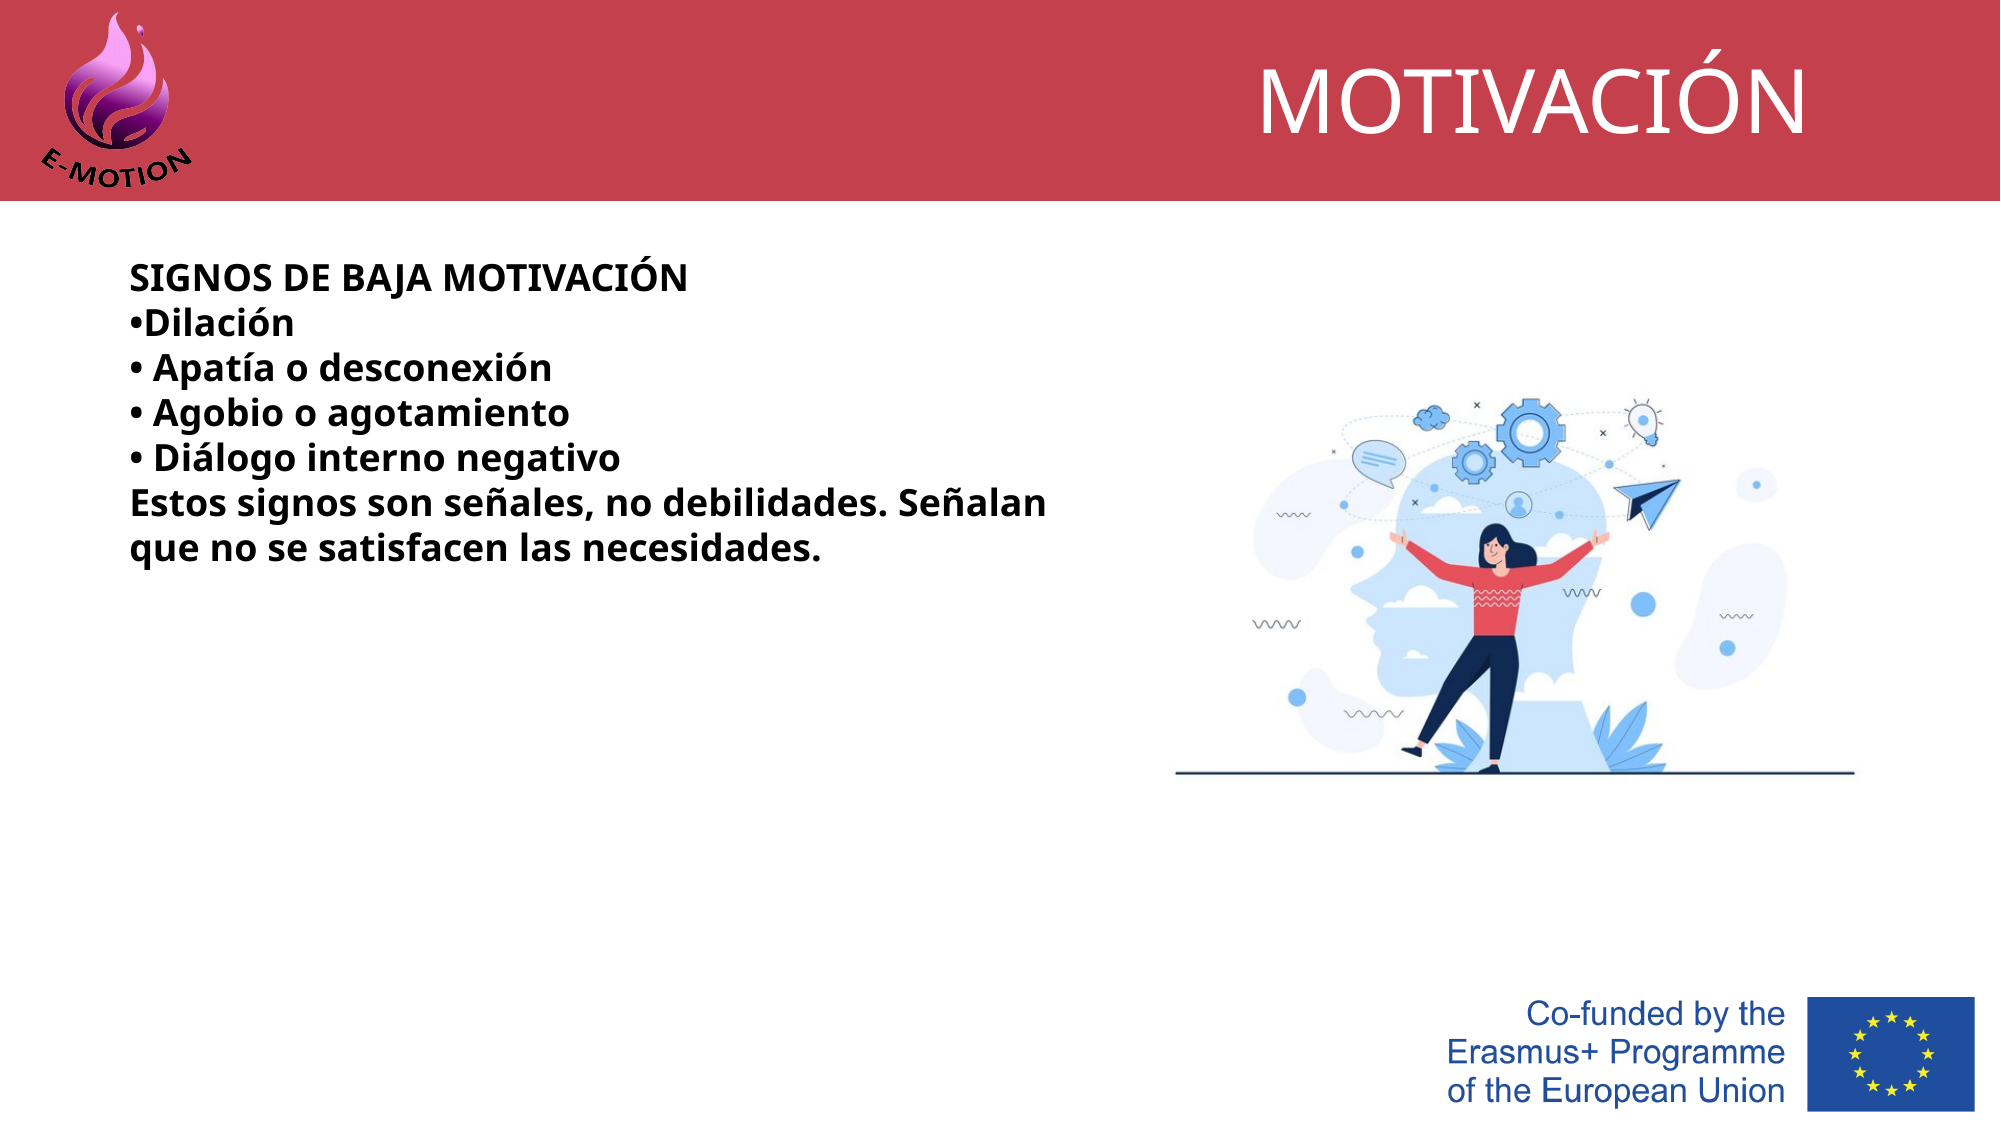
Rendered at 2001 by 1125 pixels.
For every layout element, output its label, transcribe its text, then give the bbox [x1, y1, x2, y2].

text_box SIGNOS DE BAJA MOTIVACIÓN •Dilación • Apatía o desconexión • Agobio o agotamiento • Diálogo interno negativo Estos signos son señales, no debilidades. Señalan que no se satisfacen las necesidades. [114, 246, 1128, 577]
picture [1126, 366, 1899, 807]
picture [0, 0, 253, 247]
text_box MOTIVACIÓN [813, 36, 1827, 312]
